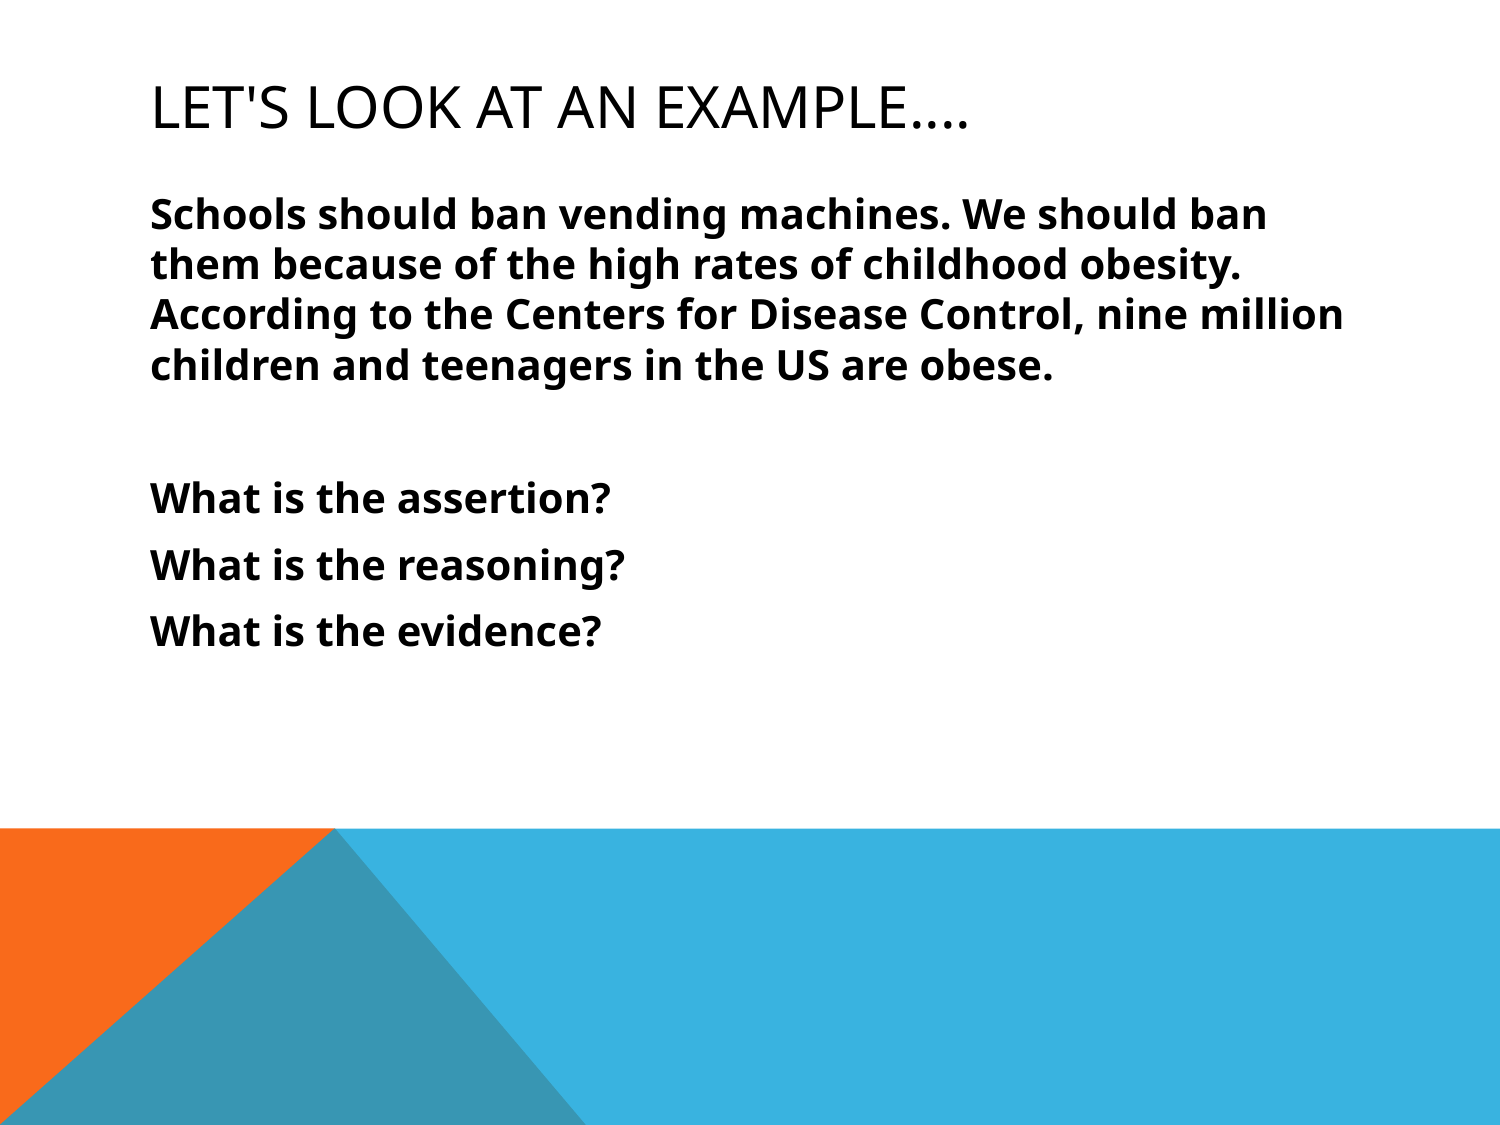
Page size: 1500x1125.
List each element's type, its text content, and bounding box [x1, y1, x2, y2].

title Let's look at an example.... [135, 60, 1369, 150]
list Schools should ban vending machines. We should ban them because of the high rates of childhood obesity. According to the Centers for Disease Control, nine million children and teenagers in the US are obese. What is the assertion? What is the reasoning? What is the evidence? [135, 180, 1369, 768]
